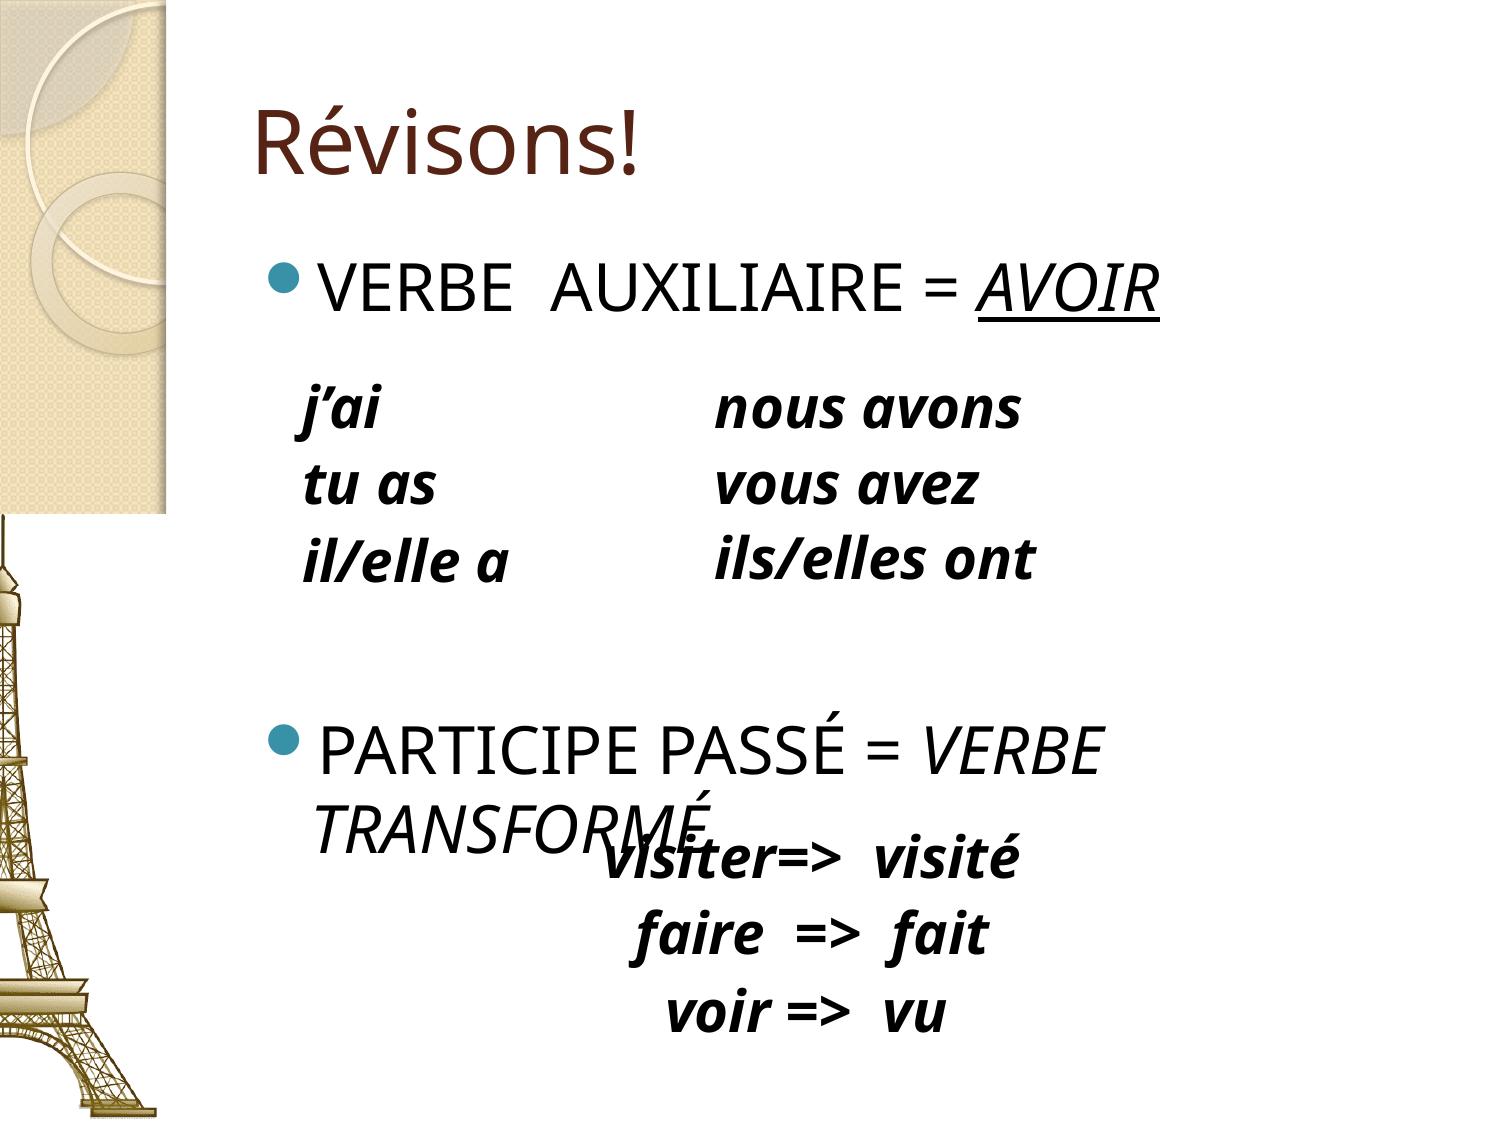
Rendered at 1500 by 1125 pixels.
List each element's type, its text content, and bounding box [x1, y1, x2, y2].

text_box visiter=> visité [275, 812, 1350, 889]
text_box j’ai [287, 362, 600, 439]
picture [0, 514, 167, 1125]
text_box tu as [287, 439, 600, 516]
text_box ils/elles ont [699, 514, 1188, 599]
text_box nous avons [699, 362, 1188, 439]
text_box voir => vu [225, 966, 1388, 1052]
title Révisons! [235, 45, 1466, 233]
list VERBE AUXILIAIRE = AVOIR PARTICIPE PASSÉ = VERBE TRANSFORMÉ [235, 237, 1500, 1075]
text_box vous avez [699, 439, 1188, 514]
text_box faire => fait [237, 889, 1388, 966]
text_box il/elle a [287, 516, 600, 602]
